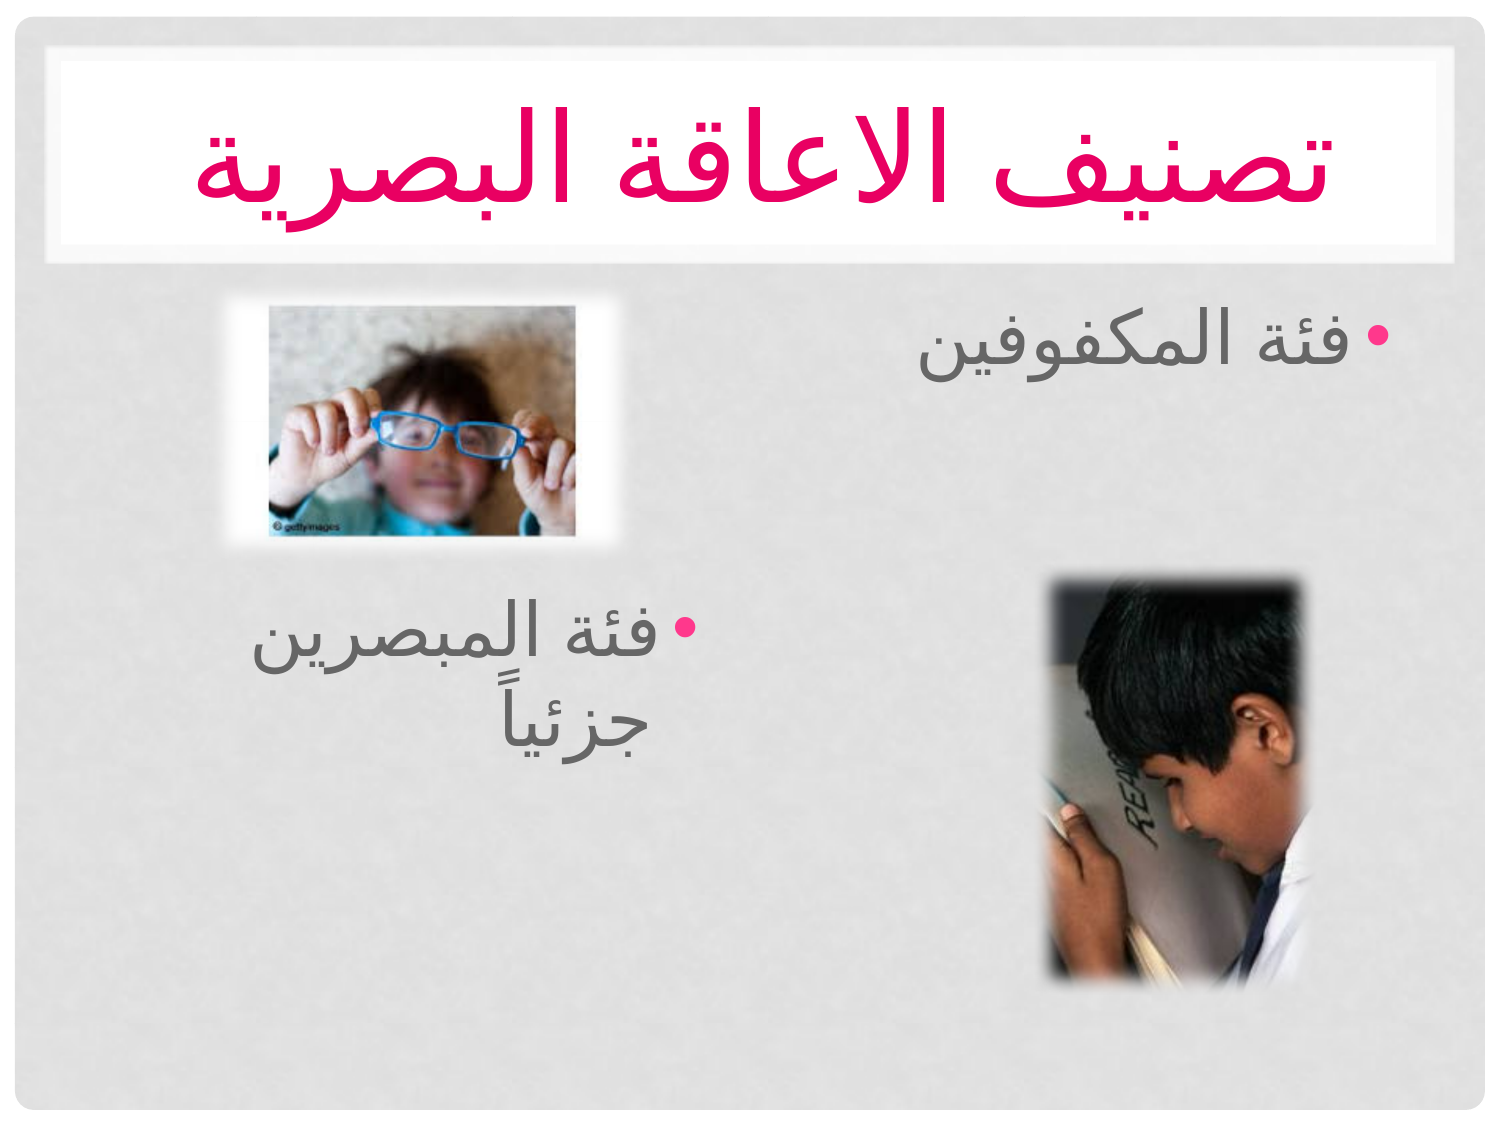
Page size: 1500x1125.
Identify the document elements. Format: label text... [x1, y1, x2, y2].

list فئة المبصرين جزئياً [69, 574, 733, 1005]
list فئة المكفوفين [762, 281, 1425, 1005]
picture [1033, 562, 1319, 996]
picture [206, 278, 639, 566]
title تصنيف الاعاقة البصرية [69, 66, 1425, 238]
